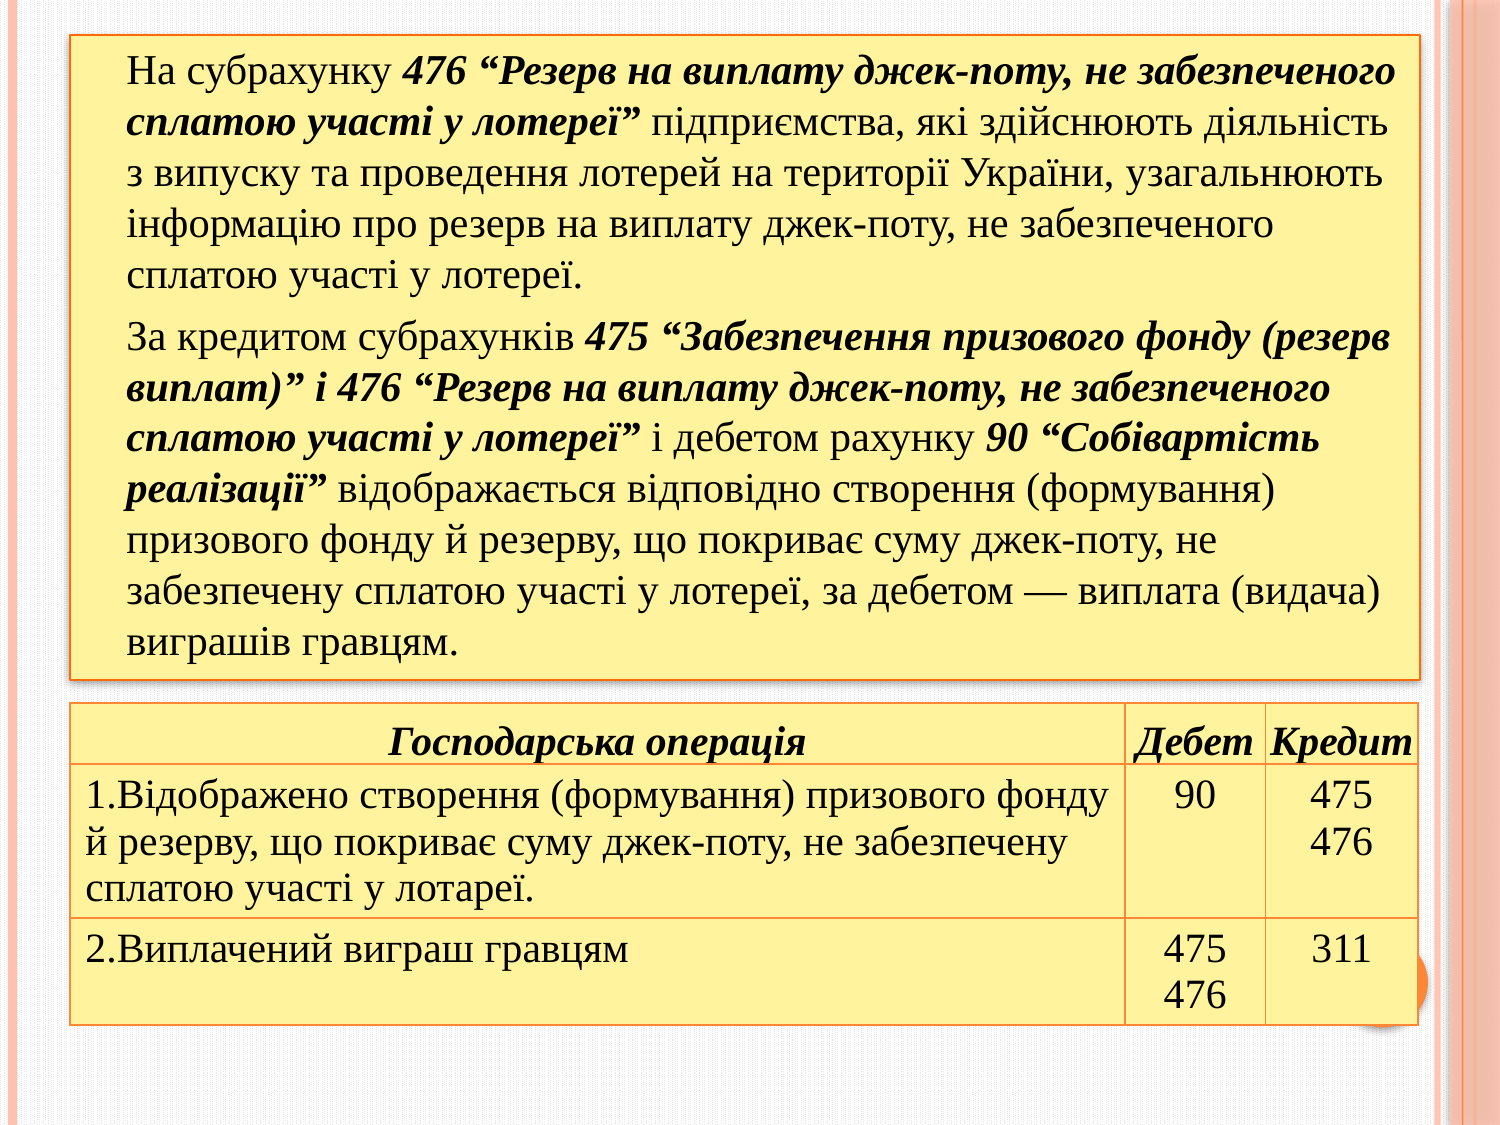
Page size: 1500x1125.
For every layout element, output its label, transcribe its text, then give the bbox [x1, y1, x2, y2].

table_cell 90 [1126, 765, 1265, 917]
table_cell 1.Відображено створення (формування) призового фонду й резерву, що покриває суму джек-поту, не забезпечену сплатою участі у лотареї. [71, 765, 1124, 917]
table_cell 2.Виплачений виграш гравцям [71, 919, 1124, 1024]
list На субрахунку 476 “Резерв на виплату джек-поту, не забезпеченого сплатою участі у лотереї” підприємства, які здійснюють діяльність з випуску та проведення лотерей на території України, узагальнюють інформацію про резерв на виплату джек-поту, не забезпеченого сплатою участі у лотереї. За кредитом субрахунків 475 “Забезпечення призового фонду (резерв виплат)” і 476 “Резерв на виплату джек-поту, не забезпеченого сплатою участі у лотереї” і дебетом рахунку 90 “Собівартість реалізації” відображається відповідно створення (формування) призового фонду й резерву, що покриває суму джек-поту, не забезпечену сплатою участі у лотереї, за дебетом — виплата (видача) виграшів гравцям. [69, 34, 1421, 681]
table_cell 475 476 [1126, 919, 1265, 1024]
table_cell 311 [1266, 919, 1417, 1024]
table_cell 475 476 [1266, 765, 1417, 917]
table_header Кредит [1266, 704, 1417, 763]
table_header Дебет [1126, 704, 1265, 763]
table_header Господарська операція [71, 704, 1124, 763]
